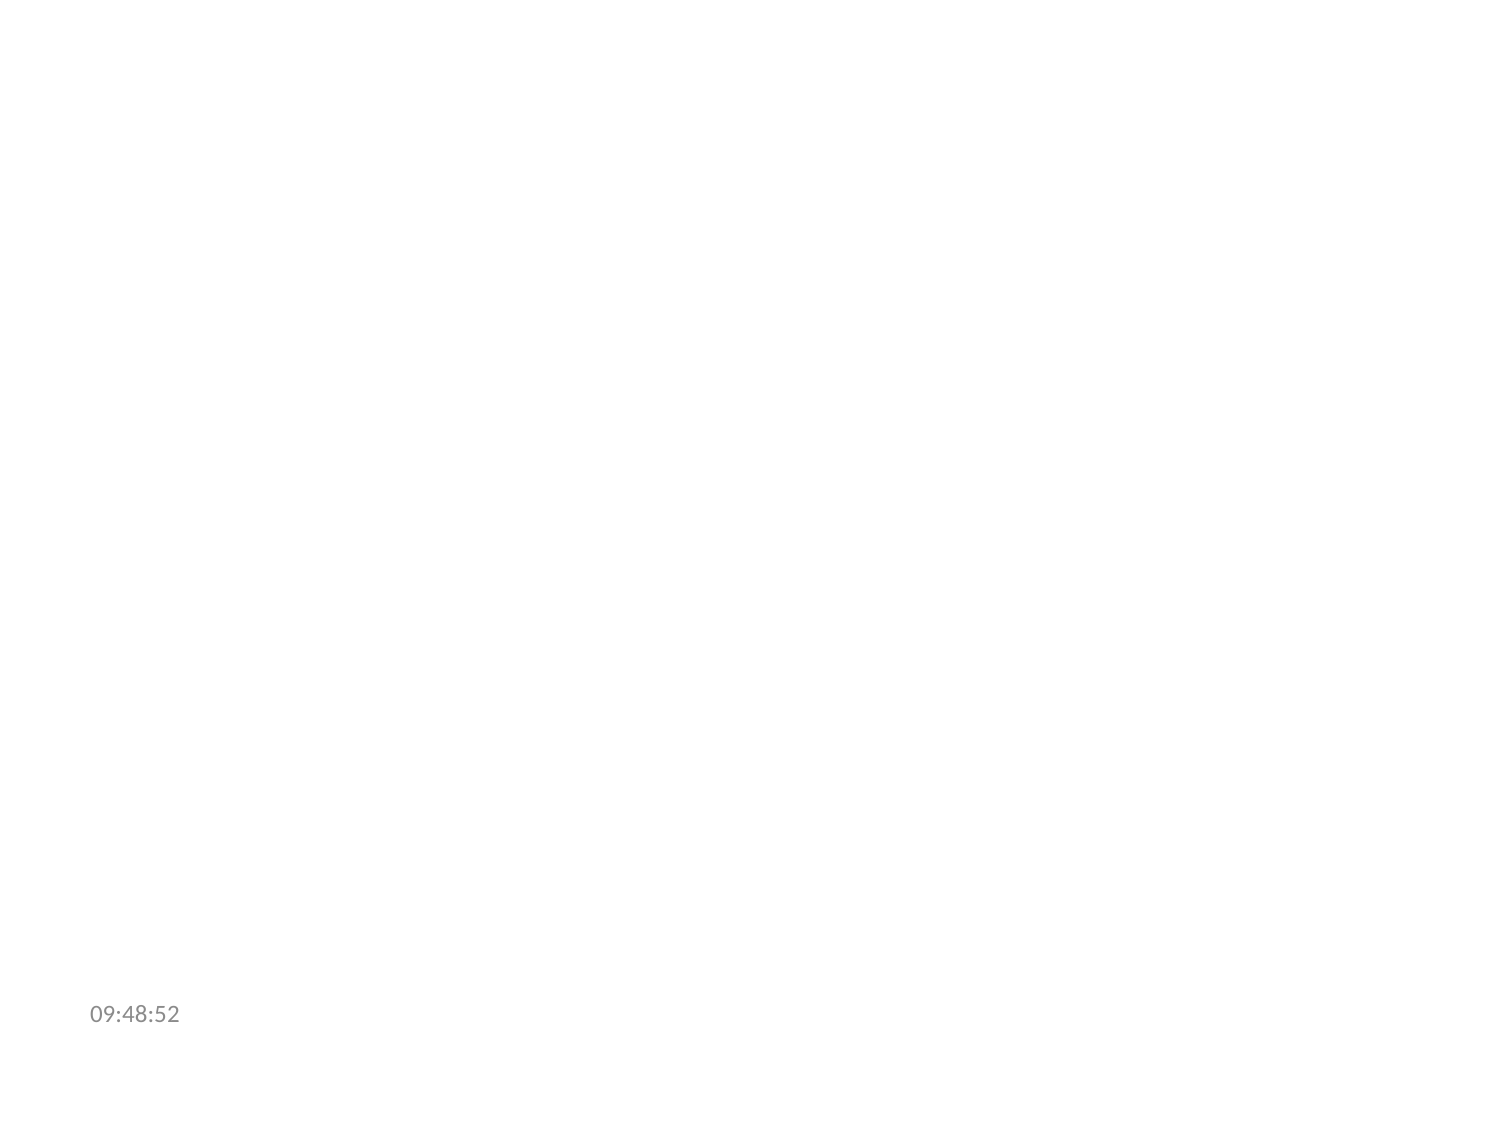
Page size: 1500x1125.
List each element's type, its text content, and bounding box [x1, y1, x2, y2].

text_box 15:35:09 [75, 982, 425, 1043]
